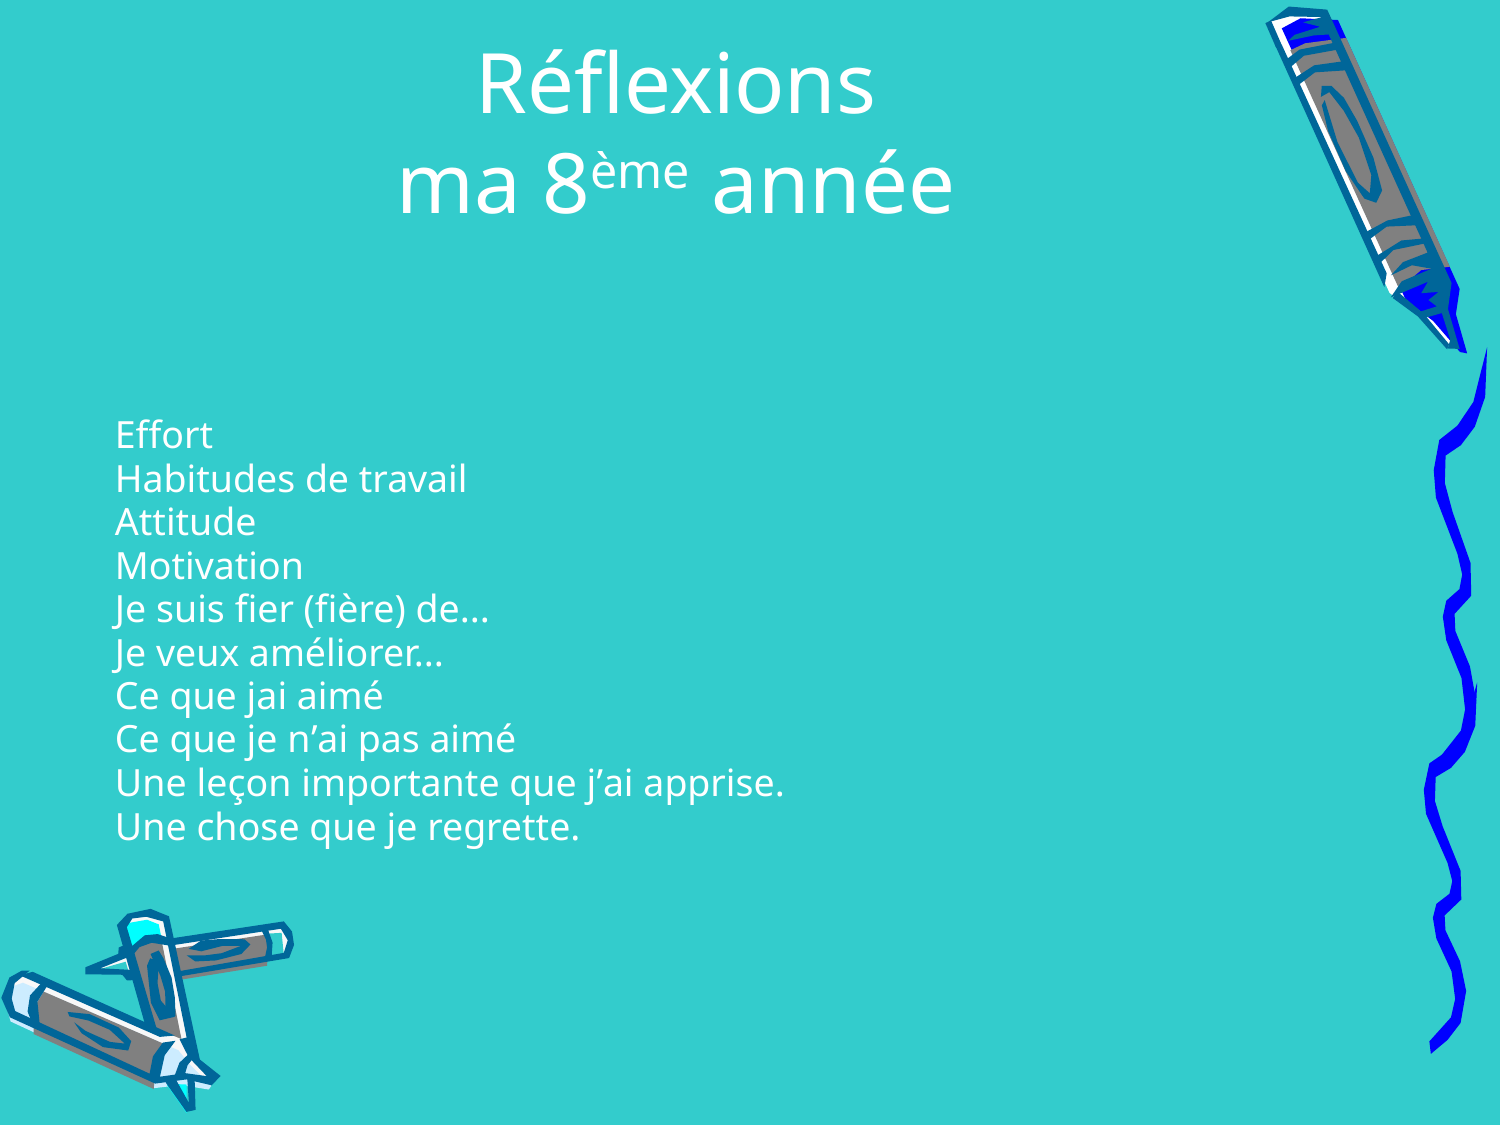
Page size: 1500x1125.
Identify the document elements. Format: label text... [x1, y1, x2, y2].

title Réflexions ma 8ème année [112, 37, 1240, 338]
list Effort Habitudes de travail Attitude Motivation Je suis fier (fière) de... Je veux améliorer... Ce que jai aimé Ce que je n’ai pas aimé Une leçon importante que j’ai apprise. Une chose que je regrette. [99, 412, 1363, 938]
